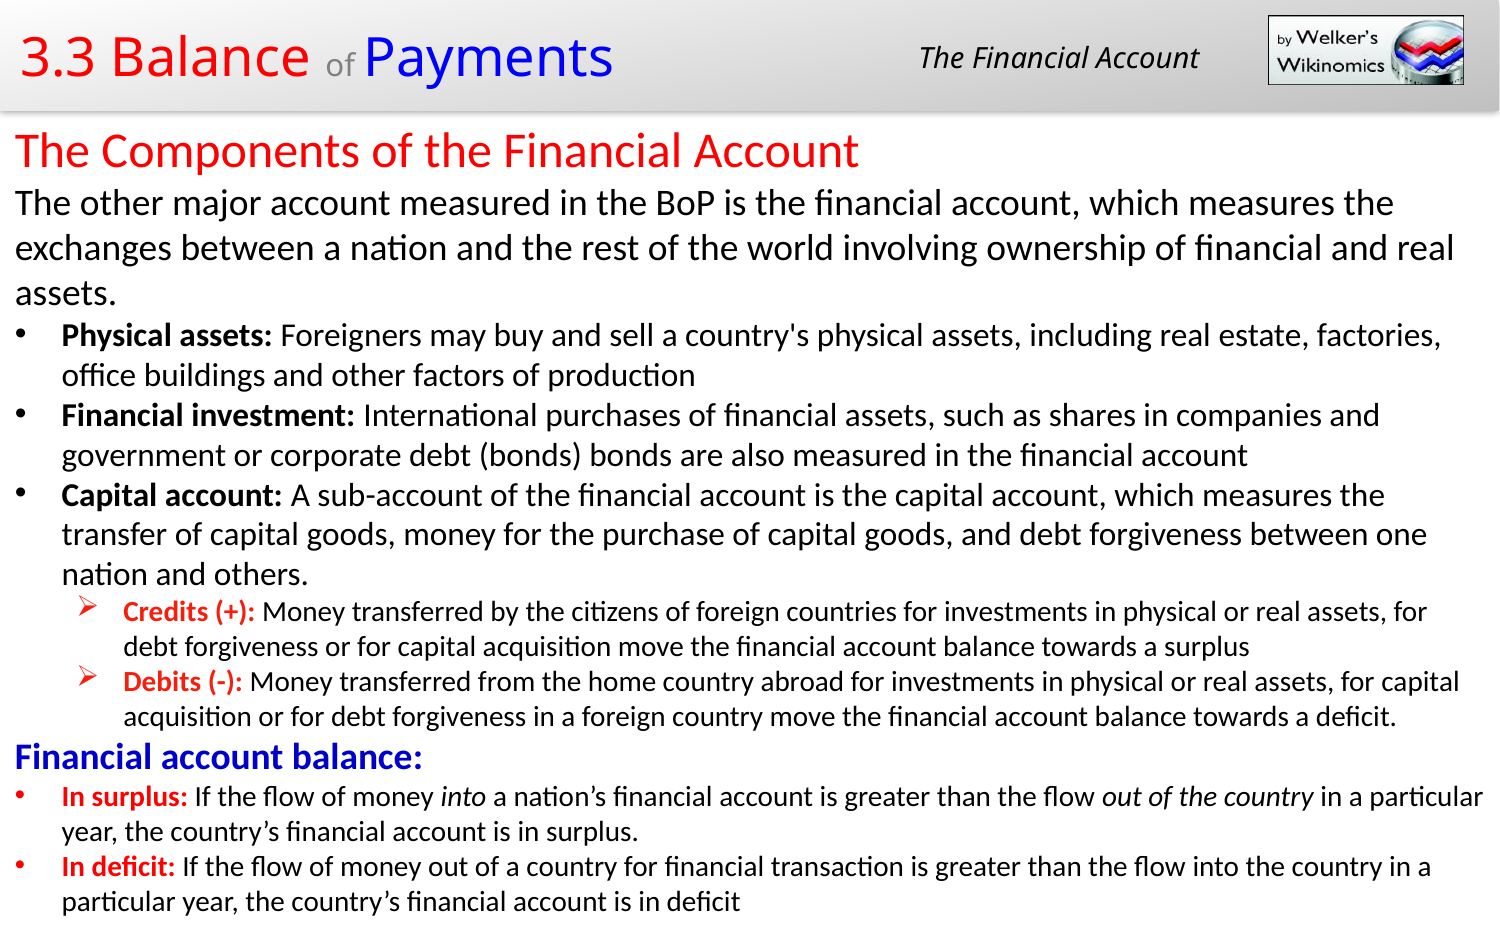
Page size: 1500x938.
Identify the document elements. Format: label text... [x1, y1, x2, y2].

text_box The Financial Account [862, 33, 1256, 81]
text_box The Components of the Financial Account The other major account measured in the BoP is the financial account, which measures the exchanges between a nation and the rest of the world involving ownership of financial and real assets. Physical assets: Foreigners may buy and sell a country's physical assets, including real estate, factories, office buildings and other factors of production Financial investment: International purchases of financial assets, such as shares in companies and government or corporate debt (bonds) bonds are also measured in the financial account Capital account: A sub-account of the financial account is the capital account, which measures the transfer of capital goods, money for the purchase of capital goods, and debt forgiveness between one nation and others. Credits (+): Money transferred by the citizens of foreign countries for investments in physical or real assets, for debt forgiveness or for capital acquisition move the financial account balance towards a surplus Debits (-): Money transferred from the home country abroad for investments in physical or real assets, for capital acquisition or for debt forgiveness in a foreign country move the financial account balance towards a deficit. Financial account balance: In surplus: If the flow of money into a nation’s financial account is greater than the flow out of the country in a particular year, the country’s financial account is in surplus. In deficit: If the flow of money out of a country for financial transaction is greater than the flow into the country in a particular year, the country’s financial account is in deficit [0, 110, 1500, 938]
picture [1268, 15, 1464, 85]
